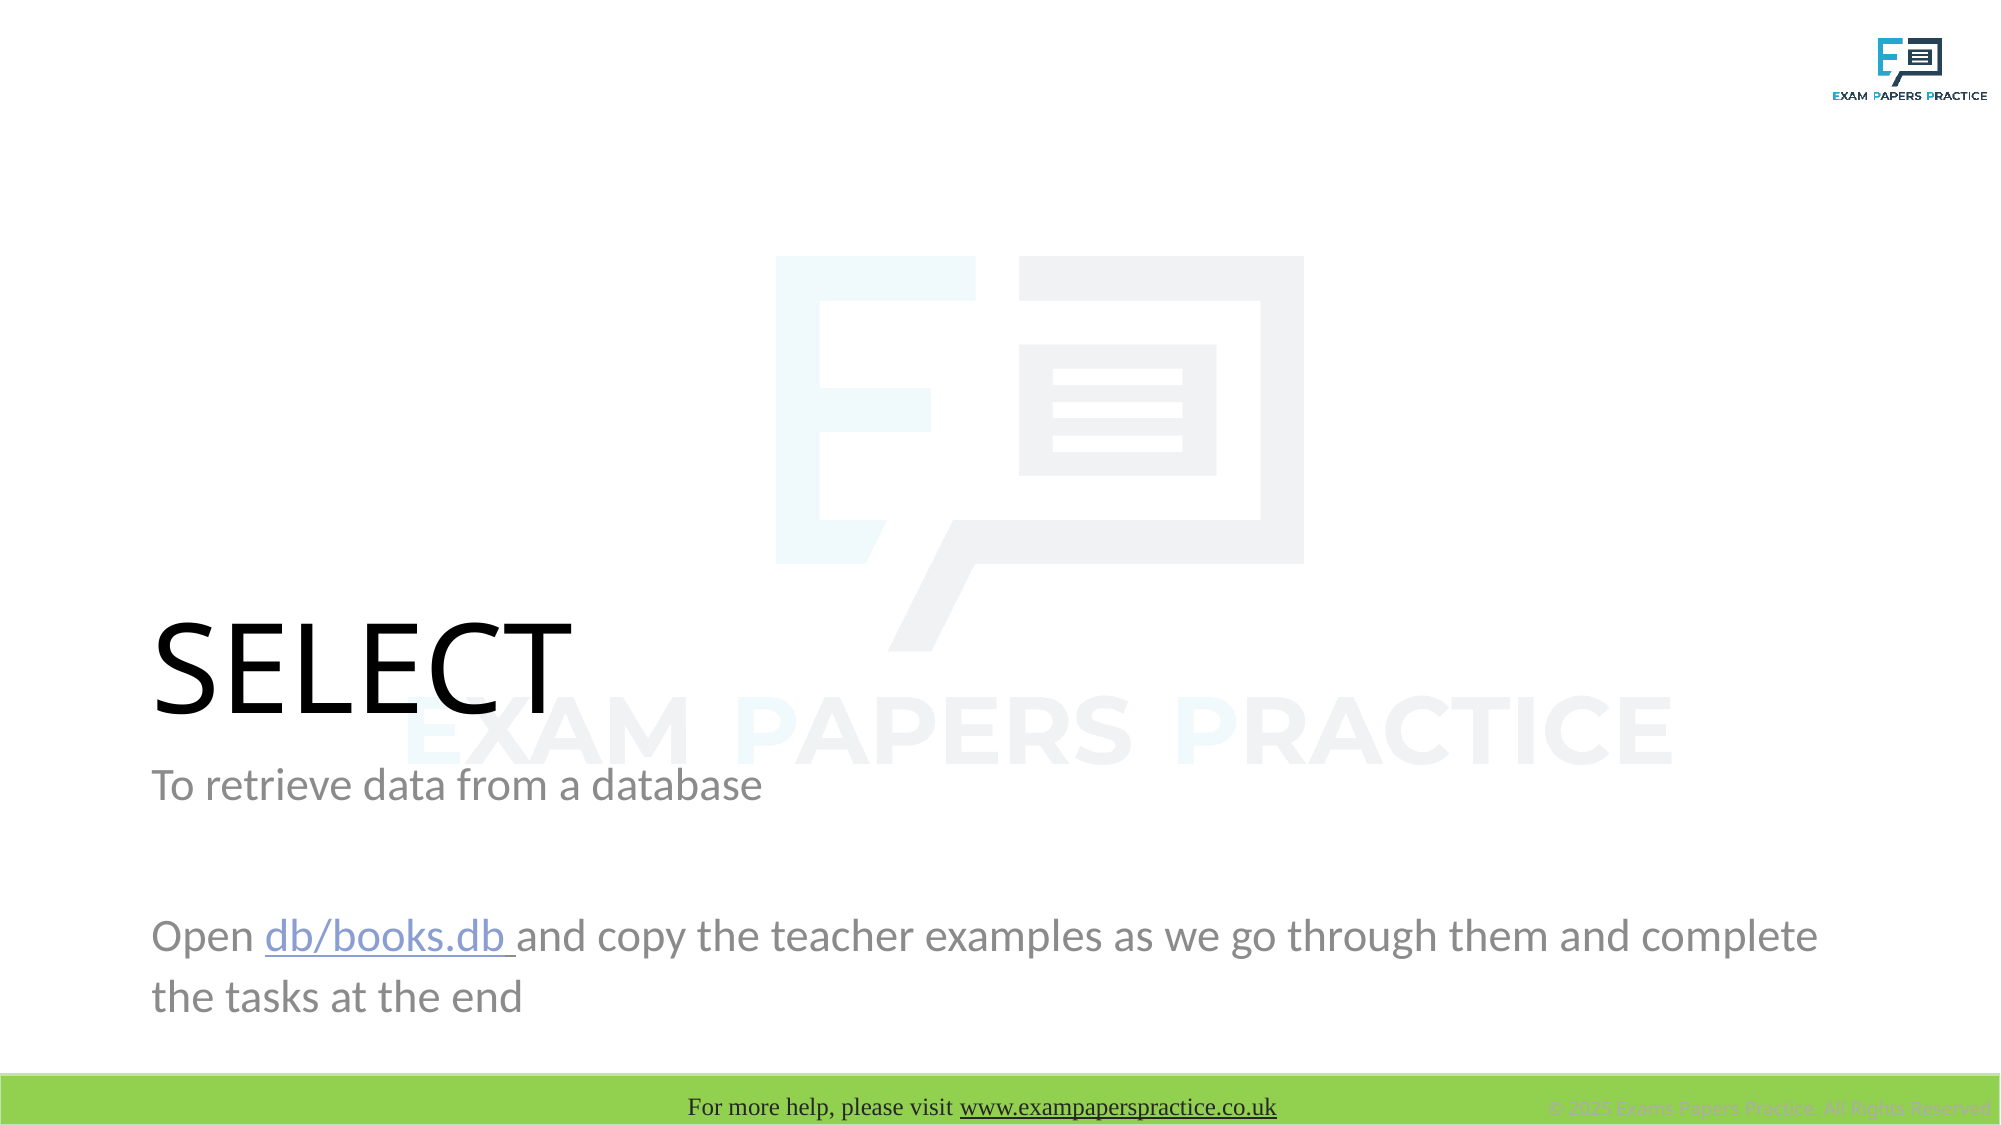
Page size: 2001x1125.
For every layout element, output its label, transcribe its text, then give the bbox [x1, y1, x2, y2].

title SELECT [136, 280, 1862, 749]
list To retrieve data from a database Open db/books.db and copy the teacher examples as we go through them and complete the tasks at the end [136, 752, 1862, 1031]
